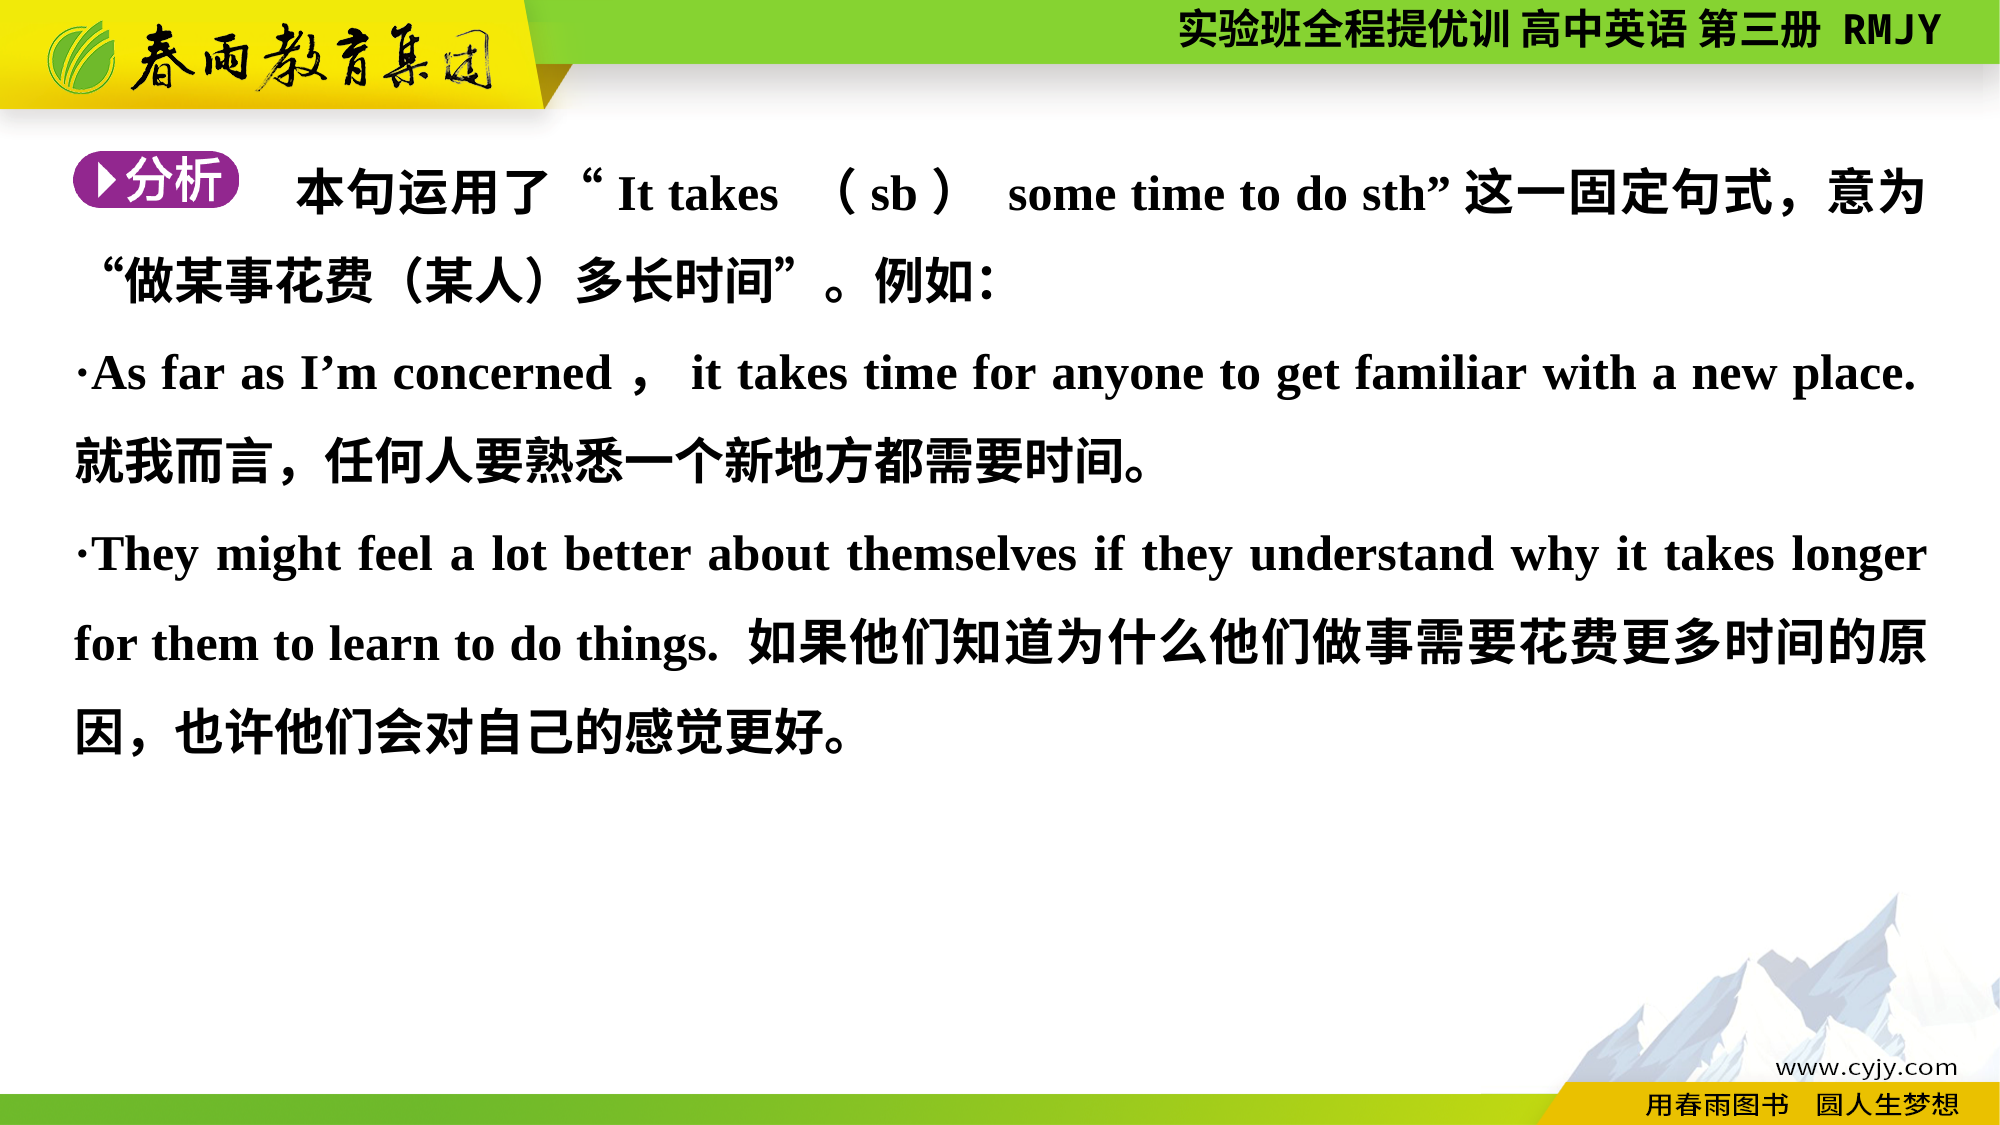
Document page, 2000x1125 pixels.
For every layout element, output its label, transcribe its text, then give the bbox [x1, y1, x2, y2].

list 本句运用了“It takes （sb） some time to do sth”这一固定句式，意为“做某事花费（某人）多长时间”。例如： ·As far as I’m concerned，it takes time for anyone to get familiar with a new place.就我而言，任何人要熟悉一个新地方都需要时间。 ·They might feel a lot better about themselves if they understand why it takes longer for them to learn to do things. 如果他们知道为什么他们做事需要花费更多时间的原因，也许他们会对自己的感觉更好。 [59, 122, 1944, 763]
picture [0, 0, 2000, 1125]
